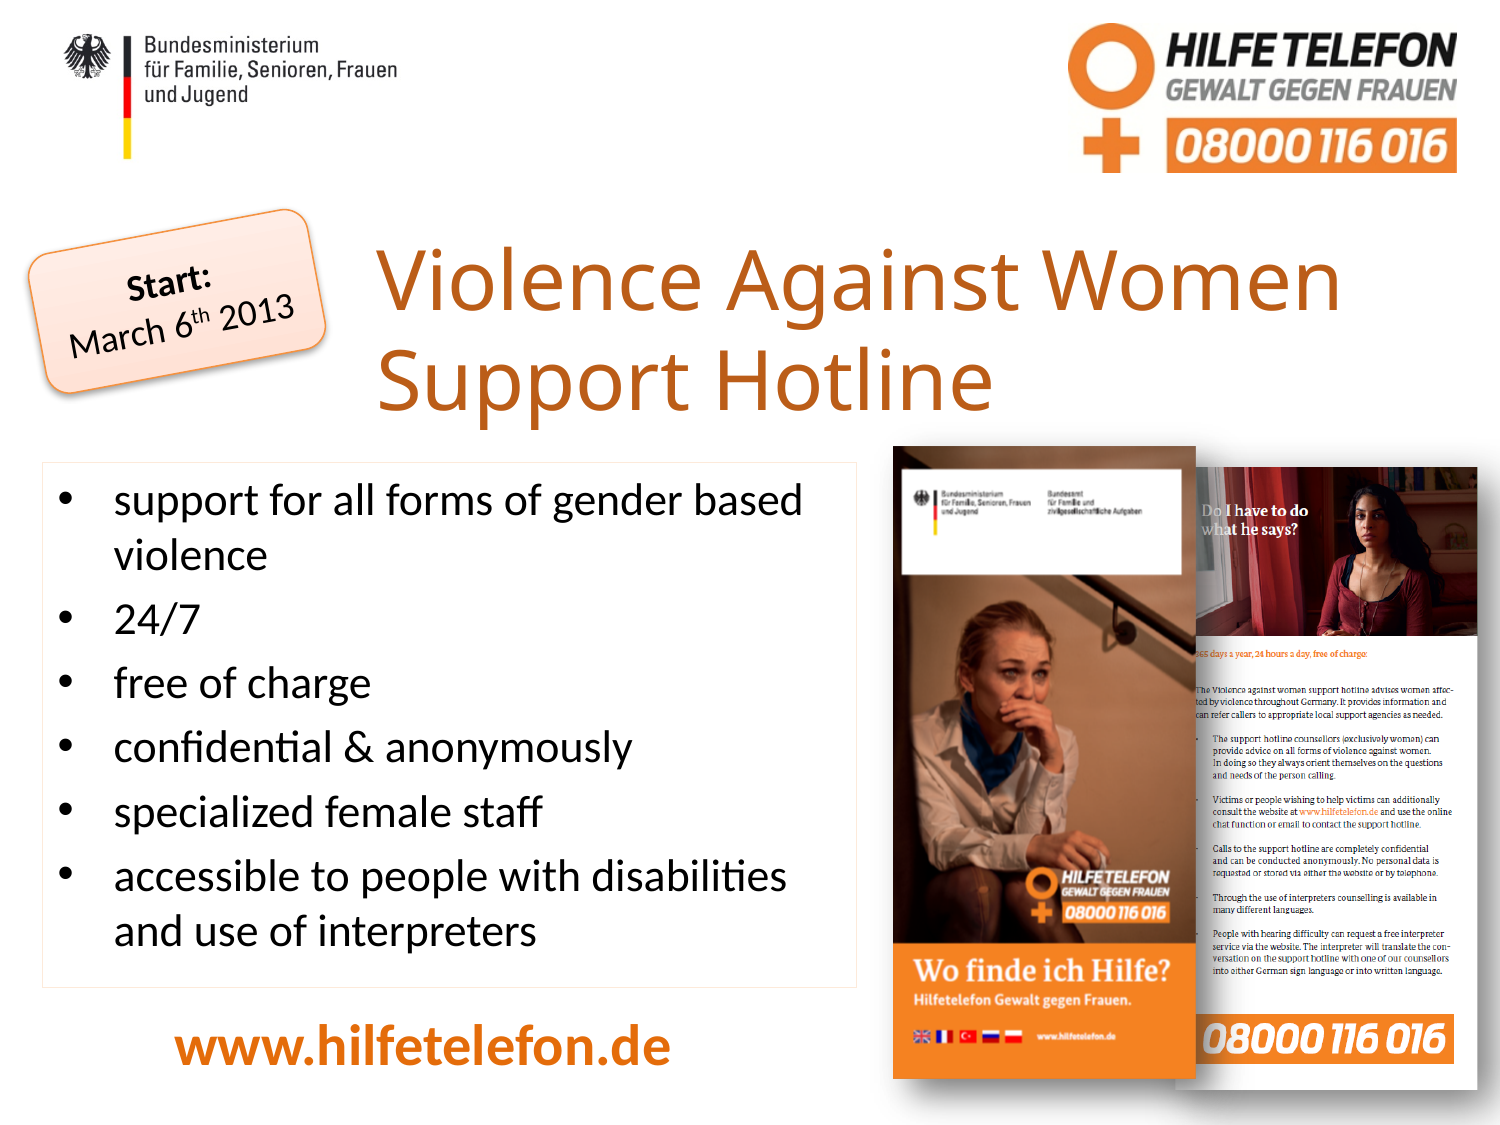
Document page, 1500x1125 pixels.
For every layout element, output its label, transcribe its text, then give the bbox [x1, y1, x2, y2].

picture [1068, 22, 1458, 173]
text_box support for all forms of gender based violence 24/7 free of charge confidential & anonymously specialized female staff accessible to people with disabilities and use of interpreters [42, 462, 855, 988]
text_box [1041, 17, 1479, 186]
text_box www.hilfetelefon.de [159, 999, 691, 1085]
text_box Start: March 6th 2013 [27, 208, 327, 394]
text_box Violence Against Women Support Hotline [370, 233, 1412, 421]
picture [29, 31, 455, 200]
picture [860, 413, 1478, 1125]
